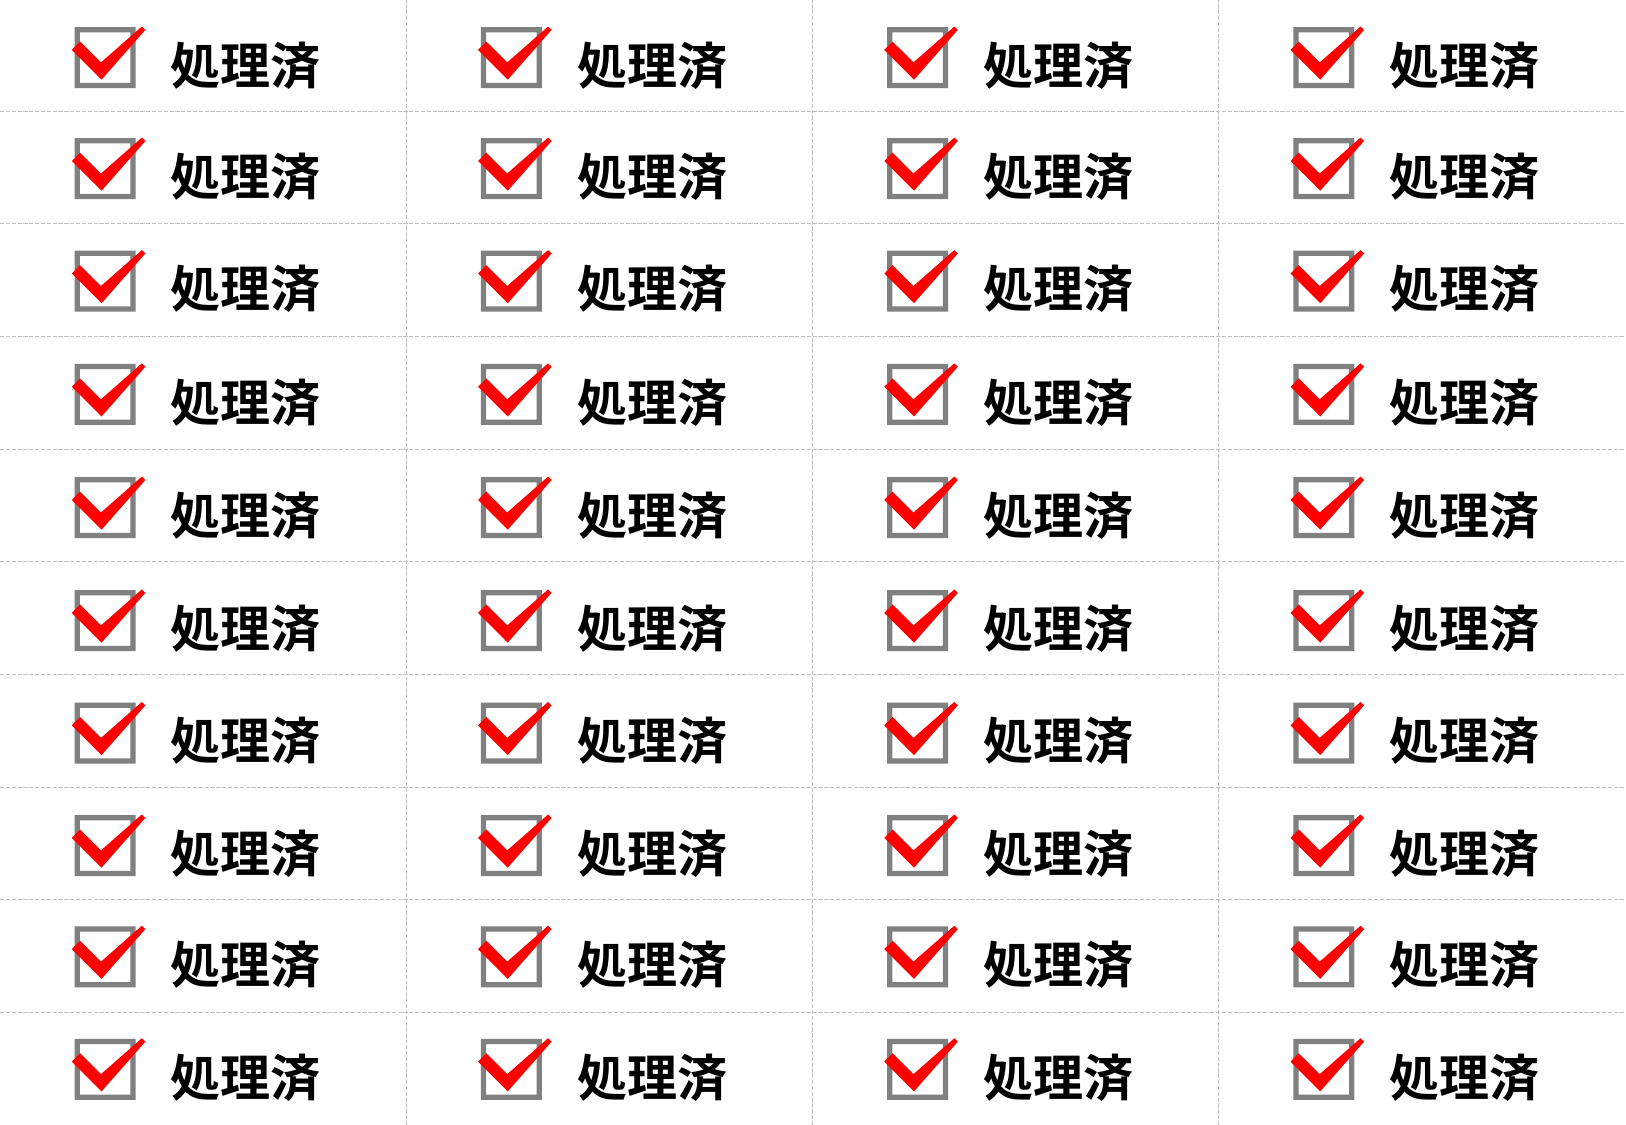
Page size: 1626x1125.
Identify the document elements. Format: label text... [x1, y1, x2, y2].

text_box 処理済 [576, 709, 728, 770]
text_box 処理済 [576, 257, 728, 318]
text_box 処理済 [983, 1046, 1134, 1107]
text_box 処理済 [170, 709, 321, 770]
text_box 処理済 [576, 1046, 728, 1107]
text_box 処理済 [170, 822, 321, 883]
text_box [71, 137, 146, 200]
text_box 処理済 [576, 822, 728, 883]
text_box 処理済 [170, 371, 321, 432]
text_box 処理済 [983, 709, 1134, 770]
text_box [1290, 26, 1365, 89]
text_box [1290, 137, 1365, 200]
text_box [1290, 925, 1365, 988]
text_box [478, 250, 552, 312]
text_box 処理済 [1389, 822, 1540, 883]
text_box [884, 925, 958, 988]
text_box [478, 1038, 552, 1100]
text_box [478, 476, 552, 539]
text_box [478, 814, 552, 877]
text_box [478, 925, 552, 988]
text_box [884, 814, 958, 877]
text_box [884, 363, 958, 426]
text_box 処理済 [1389, 371, 1540, 432]
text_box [478, 137, 552, 200]
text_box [71, 476, 146, 539]
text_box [71, 250, 146, 312]
text_box 処理済 [576, 371, 728, 432]
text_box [1290, 1038, 1365, 1100]
text_box 処理済 [576, 145, 728, 206]
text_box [1290, 589, 1365, 652]
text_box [71, 589, 146, 652]
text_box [478, 26, 552, 89]
text_box 処理済 [983, 933, 1134, 994]
text_box 処理済 [983, 822, 1134, 883]
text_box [71, 363, 146, 426]
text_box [1290, 701, 1365, 764]
text_box 処理済 [576, 34, 728, 95]
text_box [884, 701, 958, 764]
text_box 処理済 [983, 34, 1134, 95]
text_box 処理済 [983, 484, 1134, 545]
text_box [71, 814, 146, 877]
text_box 処理済 [1389, 257, 1540, 318]
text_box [71, 1038, 146, 1100]
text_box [71, 701, 146, 764]
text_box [884, 589, 958, 652]
text_box 処理済 [983, 145, 1134, 206]
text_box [884, 476, 958, 539]
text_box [1290, 476, 1365, 539]
text_box 処理済 [170, 145, 321, 206]
text_box 処理済 [1389, 484, 1540, 545]
text_box 処理済 [1389, 34, 1540, 95]
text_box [884, 1038, 958, 1100]
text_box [1290, 814, 1365, 877]
text_box 処理済 [170, 597, 321, 658]
text_box 処理済 [1389, 1046, 1540, 1107]
text_box 処理済 [170, 484, 321, 545]
text_box 処理済 [576, 484, 728, 545]
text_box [884, 250, 958, 312]
text_box 処理済 [1389, 709, 1540, 770]
text_box 処理済 [1389, 597, 1540, 658]
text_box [71, 26, 146, 89]
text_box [1290, 363, 1365, 426]
text_box 処理済 [983, 597, 1134, 658]
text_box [478, 701, 552, 764]
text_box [884, 26, 958, 89]
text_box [478, 363, 552, 426]
text_box 処理済 [983, 371, 1134, 432]
text_box 処理済 [170, 1046, 321, 1107]
text_box 処理済 [170, 257, 321, 318]
text_box 処理済 [170, 34, 321, 95]
text_box 処理済 [983, 257, 1134, 318]
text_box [478, 589, 552, 652]
text_box 処理済 [170, 933, 321, 994]
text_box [71, 925, 146, 988]
text_box 処理済 [576, 597, 728, 658]
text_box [884, 137, 958, 200]
text_box 処理済 [576, 933, 728, 994]
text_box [1290, 250, 1365, 312]
text_box 処理済 [1389, 933, 1540, 994]
text_box 処理済 [1389, 145, 1540, 206]
